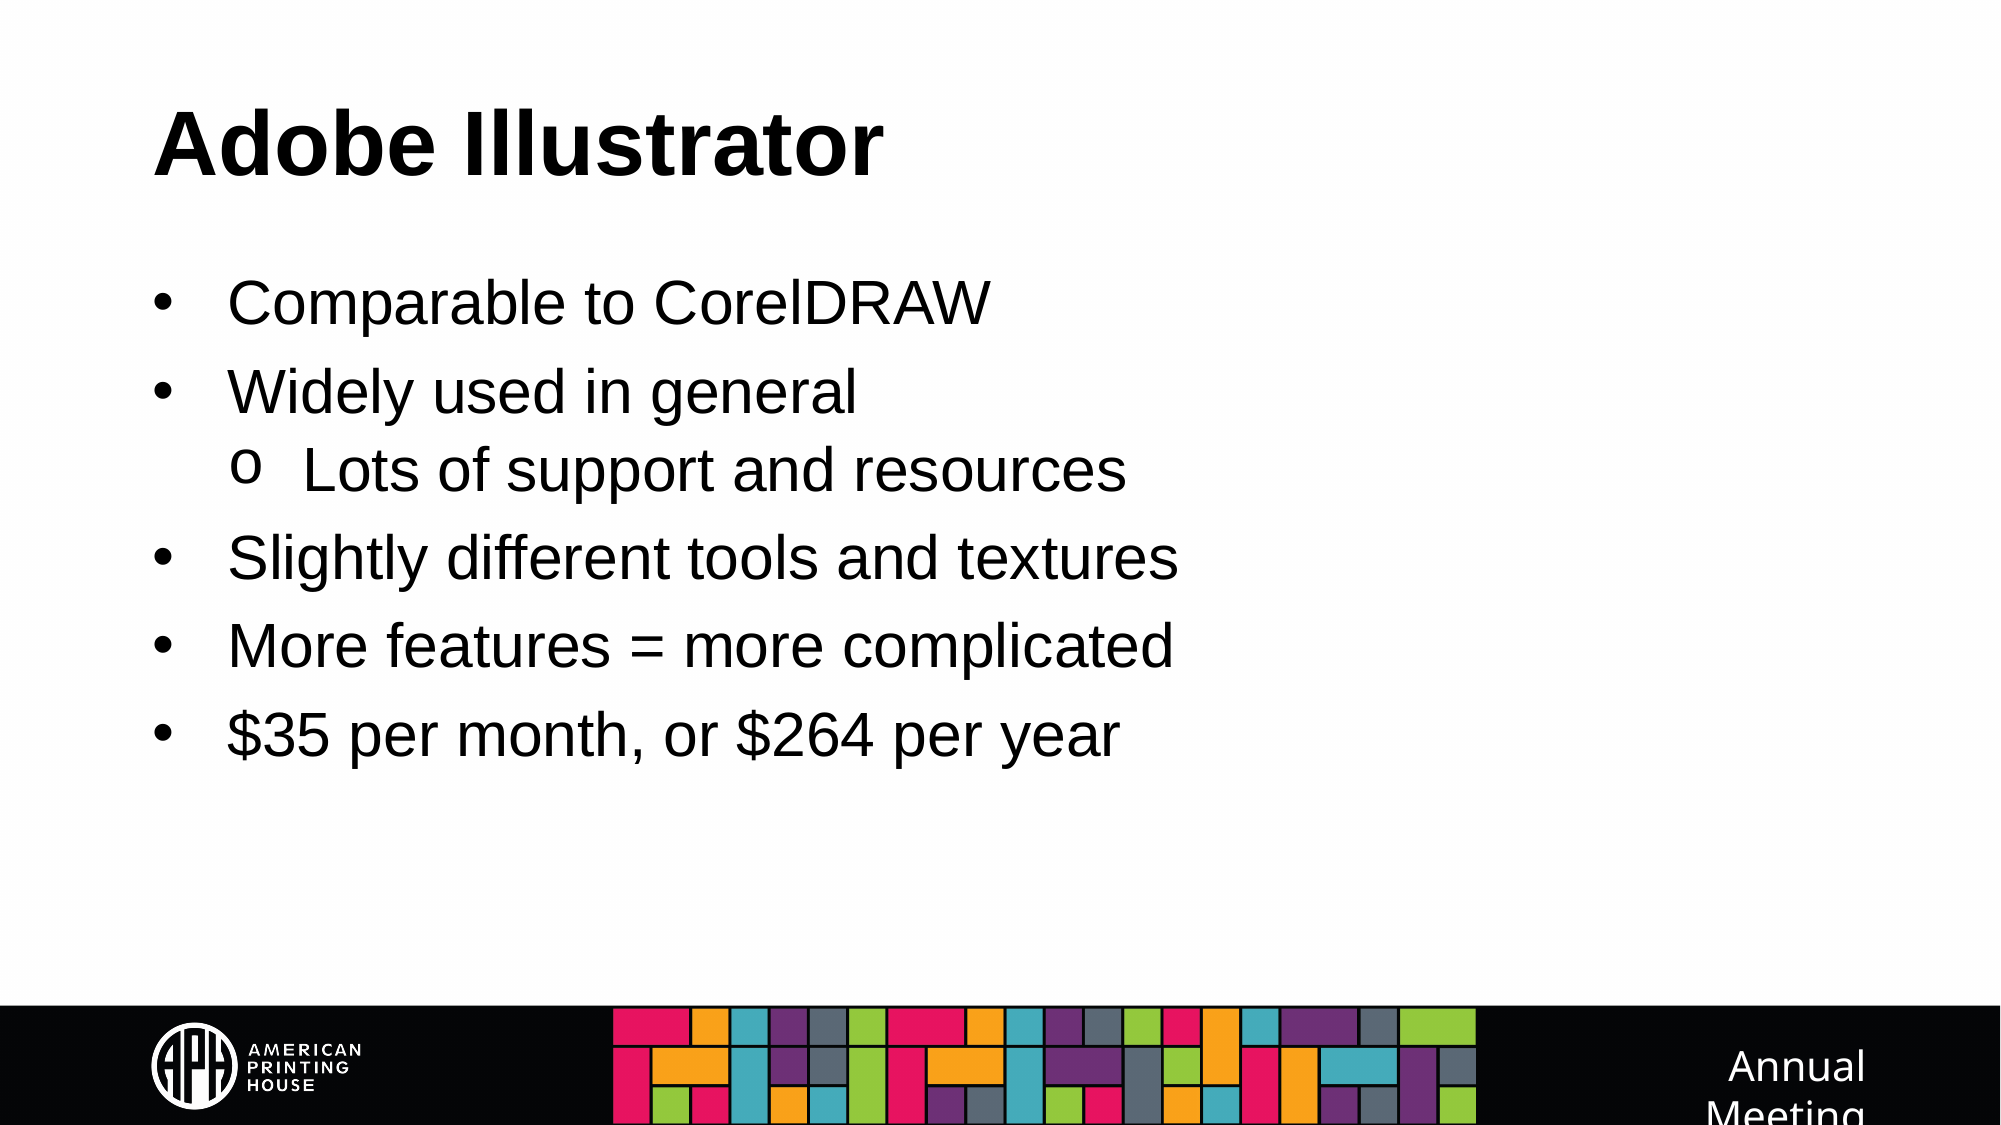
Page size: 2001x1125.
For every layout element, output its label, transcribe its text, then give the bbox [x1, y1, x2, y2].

picture [1727, 1107, 1734, 1125]
picture [1821, 1111, 1833, 1125]
picture [1771, 1111, 1783, 1118]
picture [1846, 1111, 1858, 1125]
picture [1711, 1105, 1719, 1125]
list Comparable to CorelDRAW Widely used in general Lots of support and resources Slightly different tools and textures More features = more complicated $35 per month, or $264 per year [137, 263, 1863, 909]
title Adobe Illustrator [137, 59, 1863, 232]
picture [1748, 1111, 1760, 1118]
picture [0, 0, 2001, 1125]
